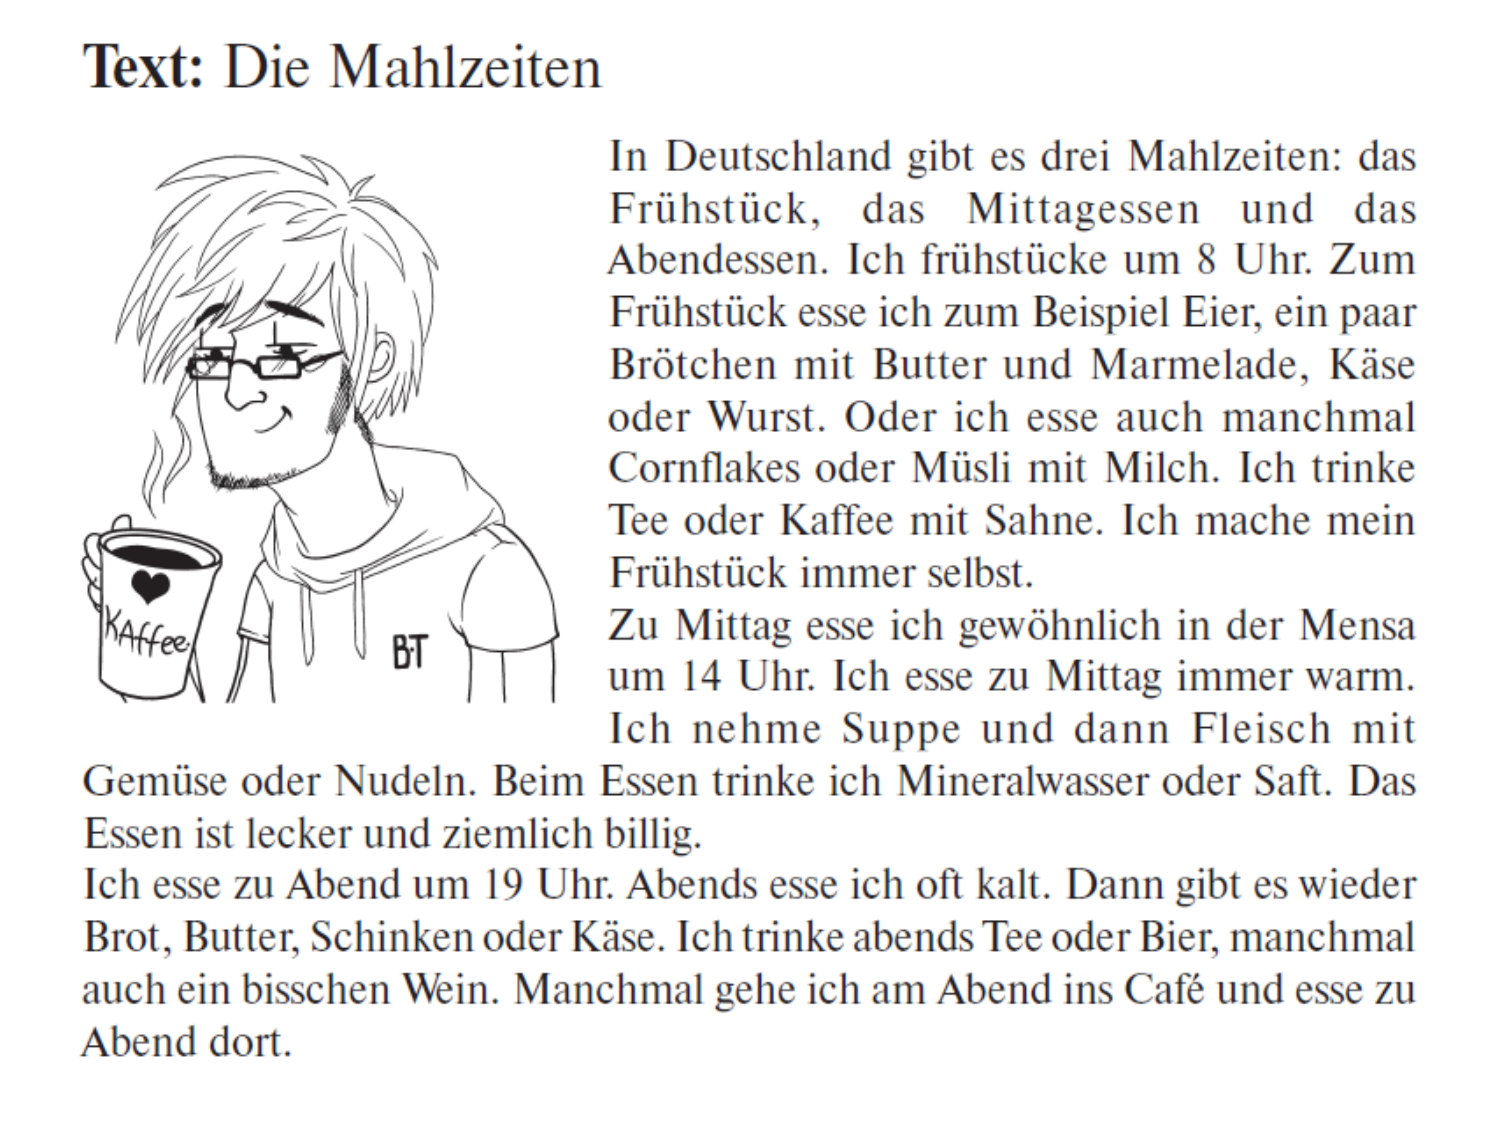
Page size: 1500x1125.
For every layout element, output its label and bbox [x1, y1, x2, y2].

list [0, 30, 1500, 1071]
